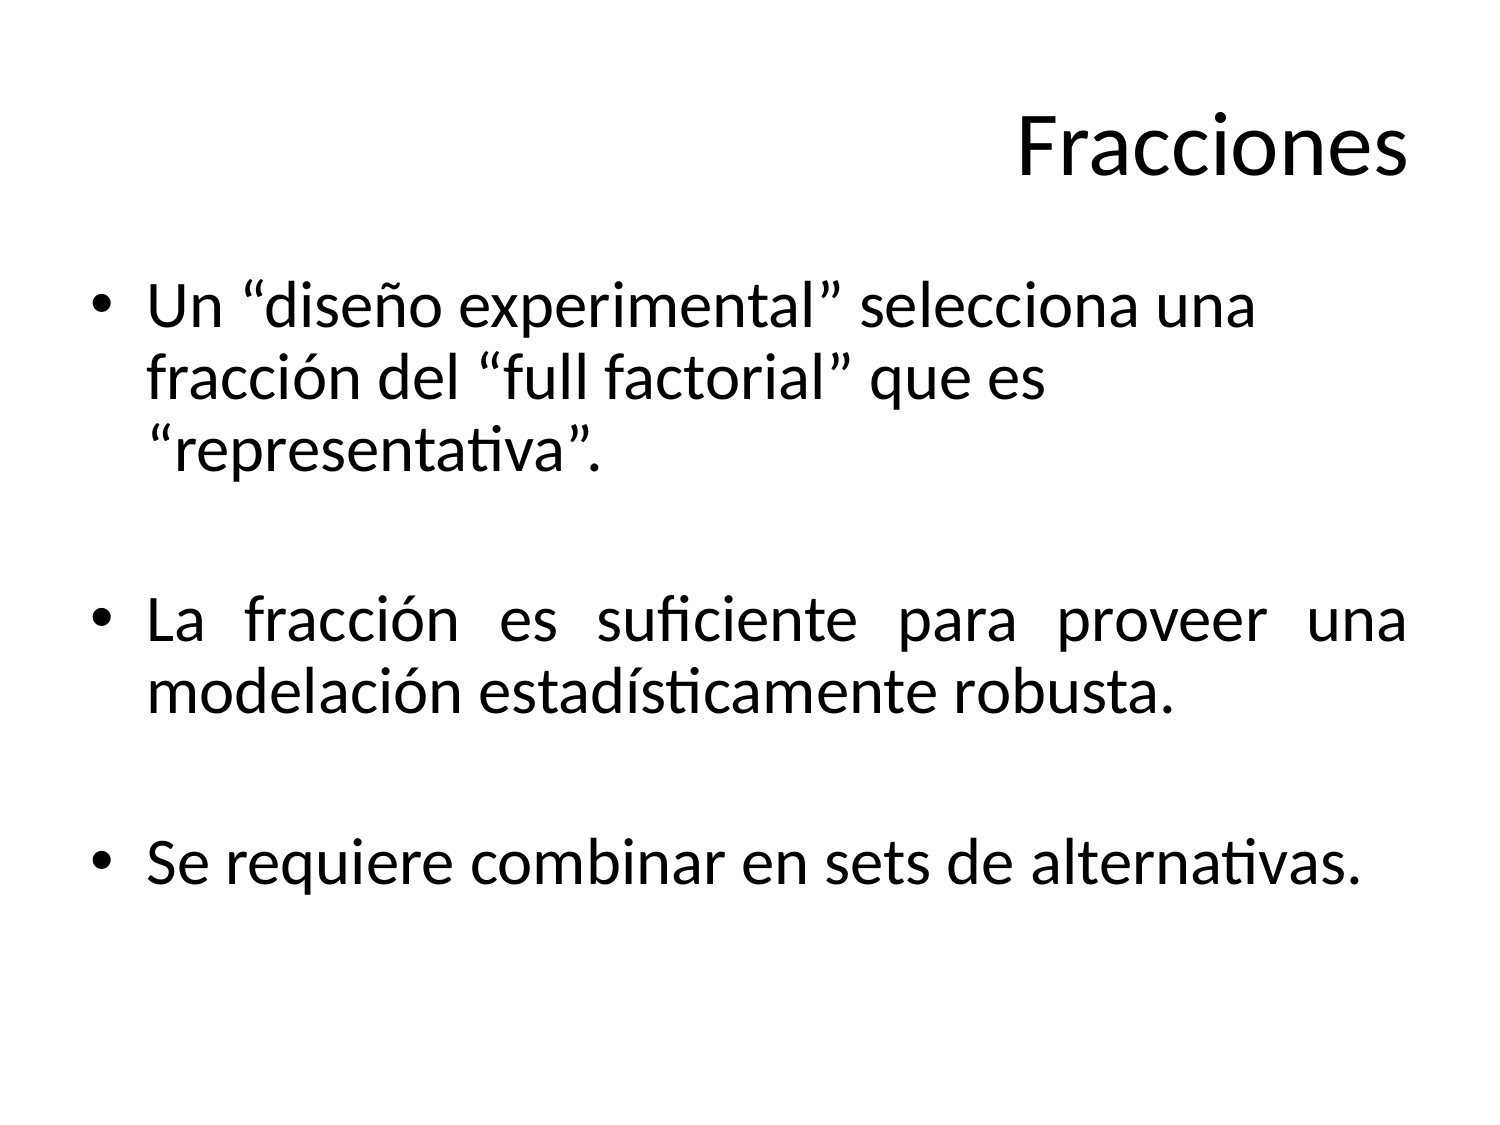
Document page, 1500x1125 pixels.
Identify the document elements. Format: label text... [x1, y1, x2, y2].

title Fracciones [75, 45, 1425, 233]
list Un “diseño experimental” selecciona una fracción del “full factorial” que es “representativa”. La fracción es suficiente para proveer una modelación estadísticamente robusta. Se requiere combinar en sets de alternativas. [75, 262, 1425, 1005]
